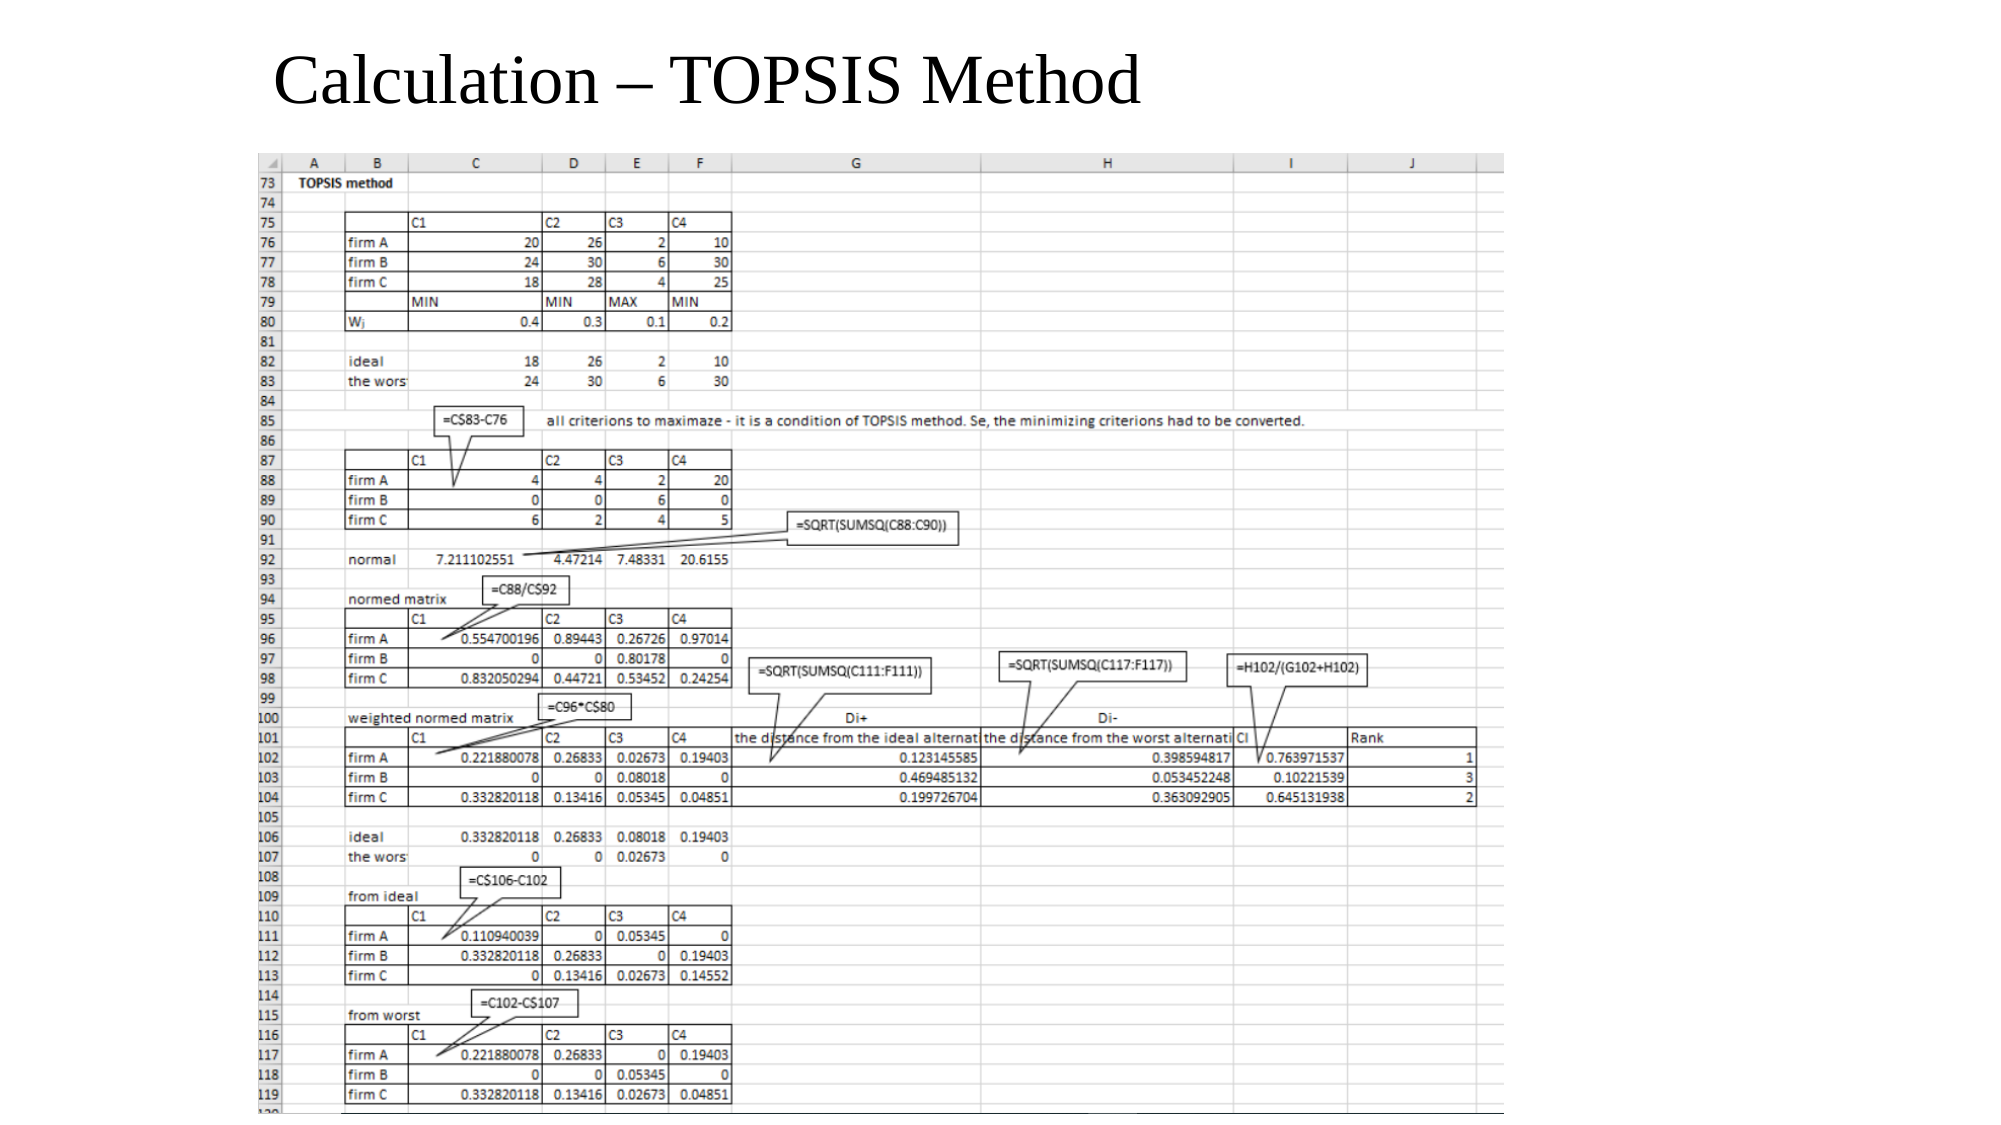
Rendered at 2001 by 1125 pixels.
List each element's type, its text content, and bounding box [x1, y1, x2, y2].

title Calculation – TOPSIS Method [258, 35, 1601, 127]
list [258, 153, 1504, 1114]
